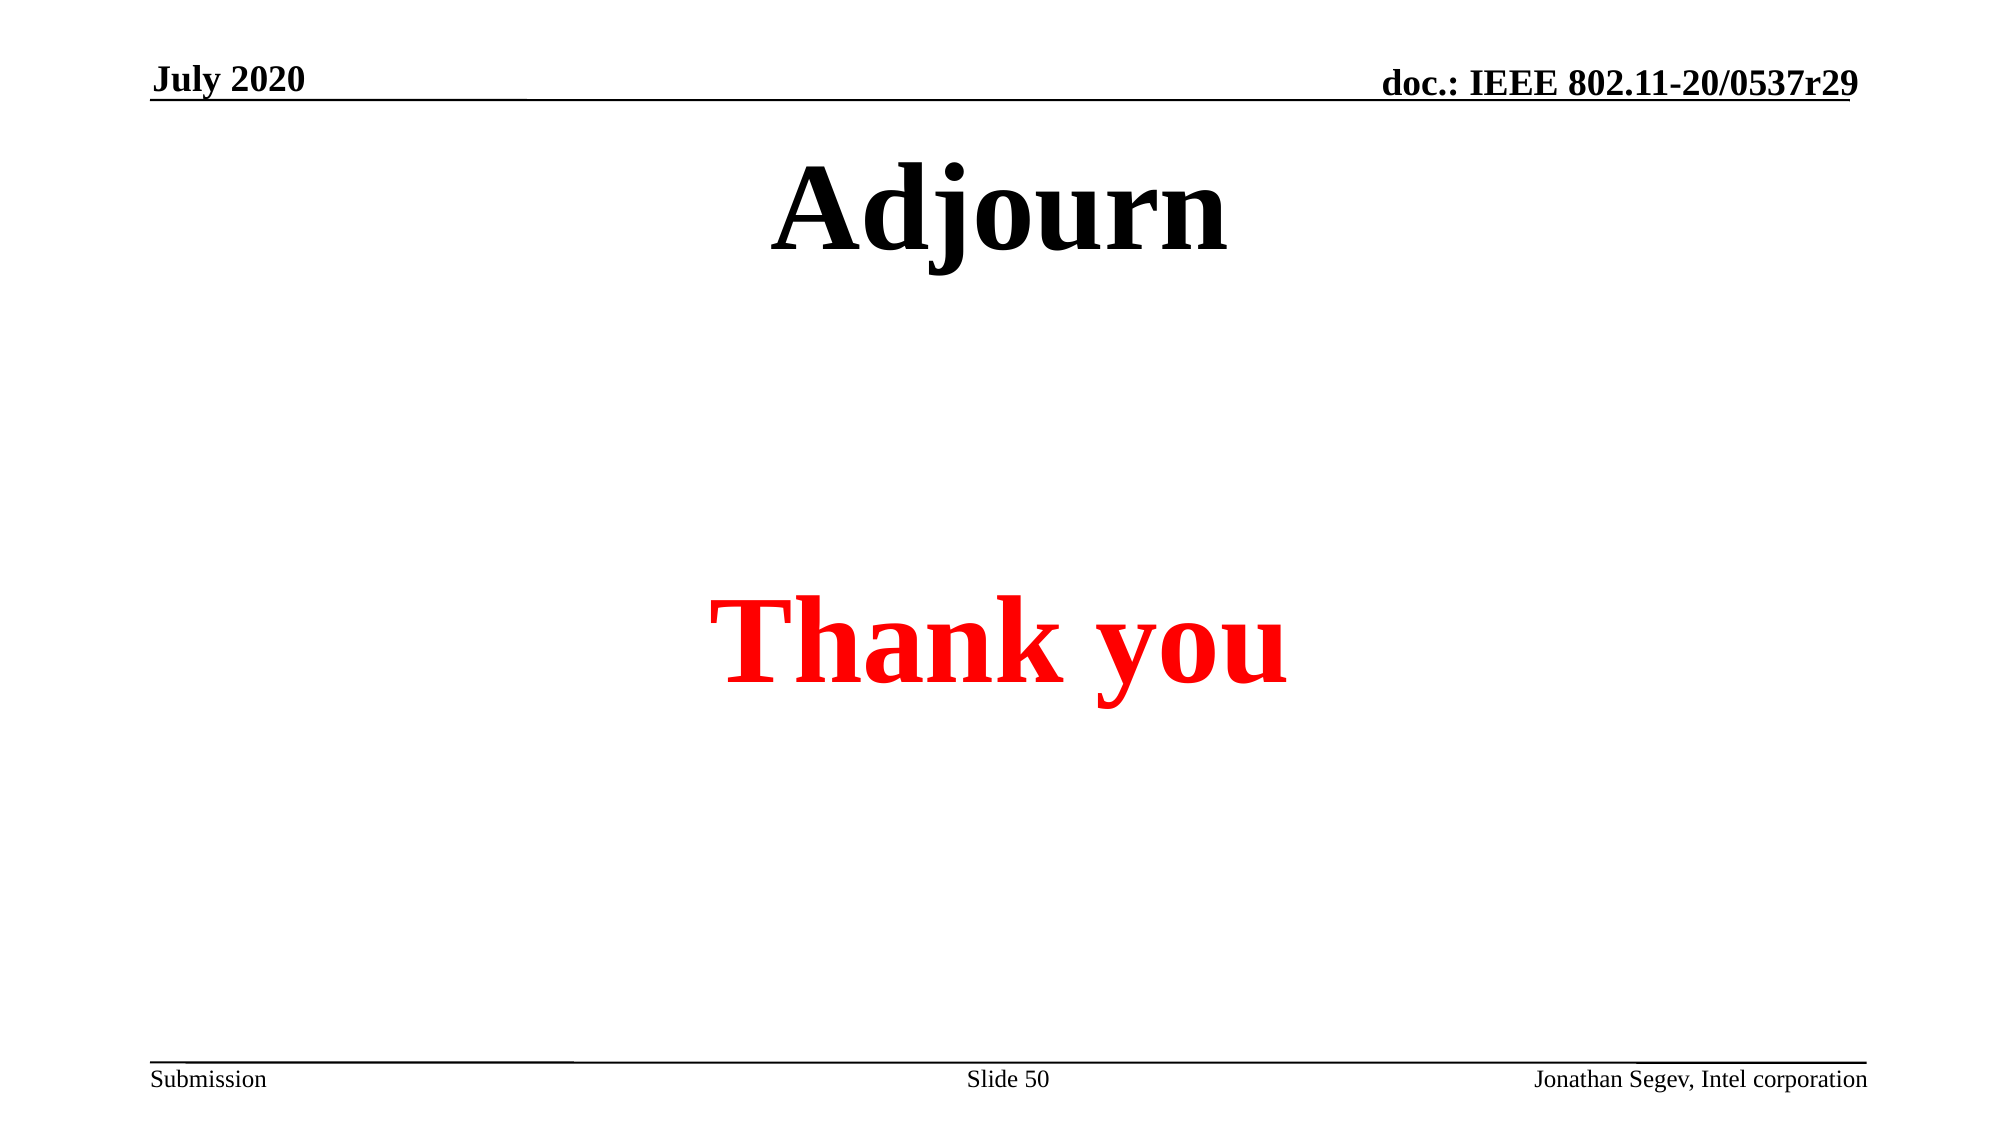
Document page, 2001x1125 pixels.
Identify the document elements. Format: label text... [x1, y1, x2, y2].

slide_number Slide 50 [950, 1061, 1067, 1123]
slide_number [152, 54, 563, 100]
title Adjourn [149, 112, 1850, 288]
list Thank you [149, 324, 1850, 1000]
footer Jonathan Segev, Intel corporation [1171, 1061, 1869, 1093]
